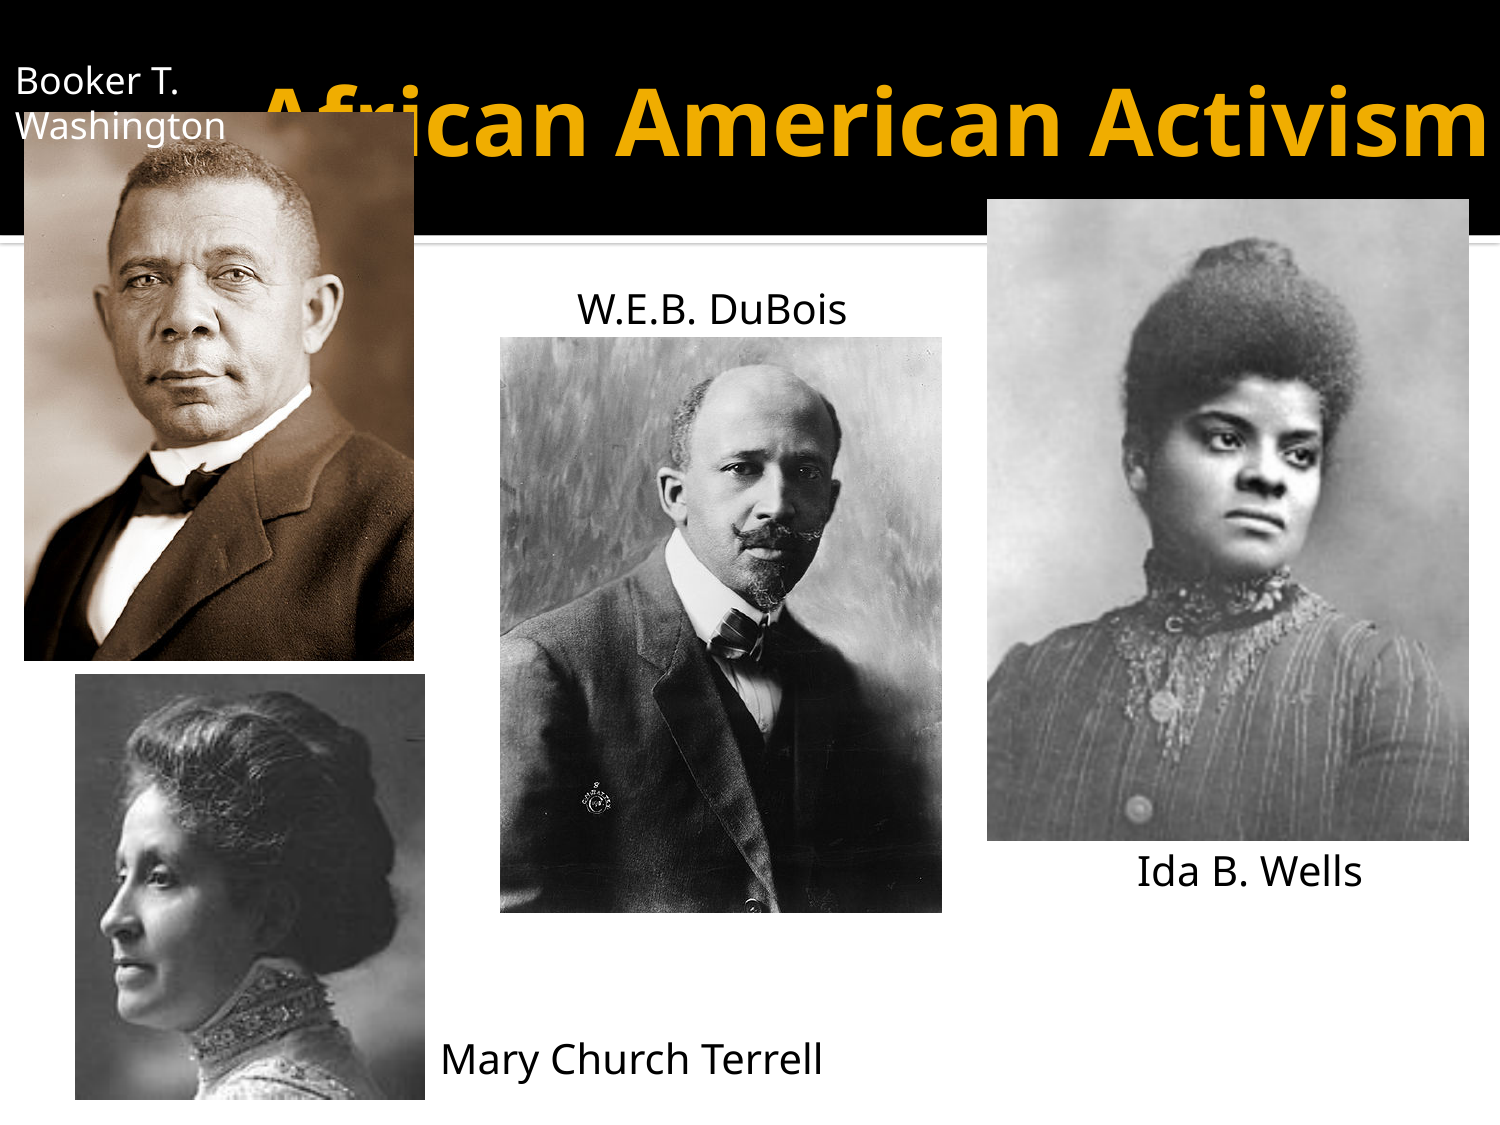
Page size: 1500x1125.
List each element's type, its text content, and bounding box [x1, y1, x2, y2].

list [499, 337, 942, 913]
text_box Ida B. Wells [1050, 849, 1450, 903]
picture [74, 674, 425, 1100]
picture [24, 112, 414, 661]
text_box Mary Church Terrell [431, 1025, 900, 1090]
picture [987, 199, 1469, 841]
text_box W.E.B. DuBois [524, 275, 900, 335]
title African American Activism [150, 24, 1500, 213]
text_box Booker T. Washington [0, 49, 388, 155]
